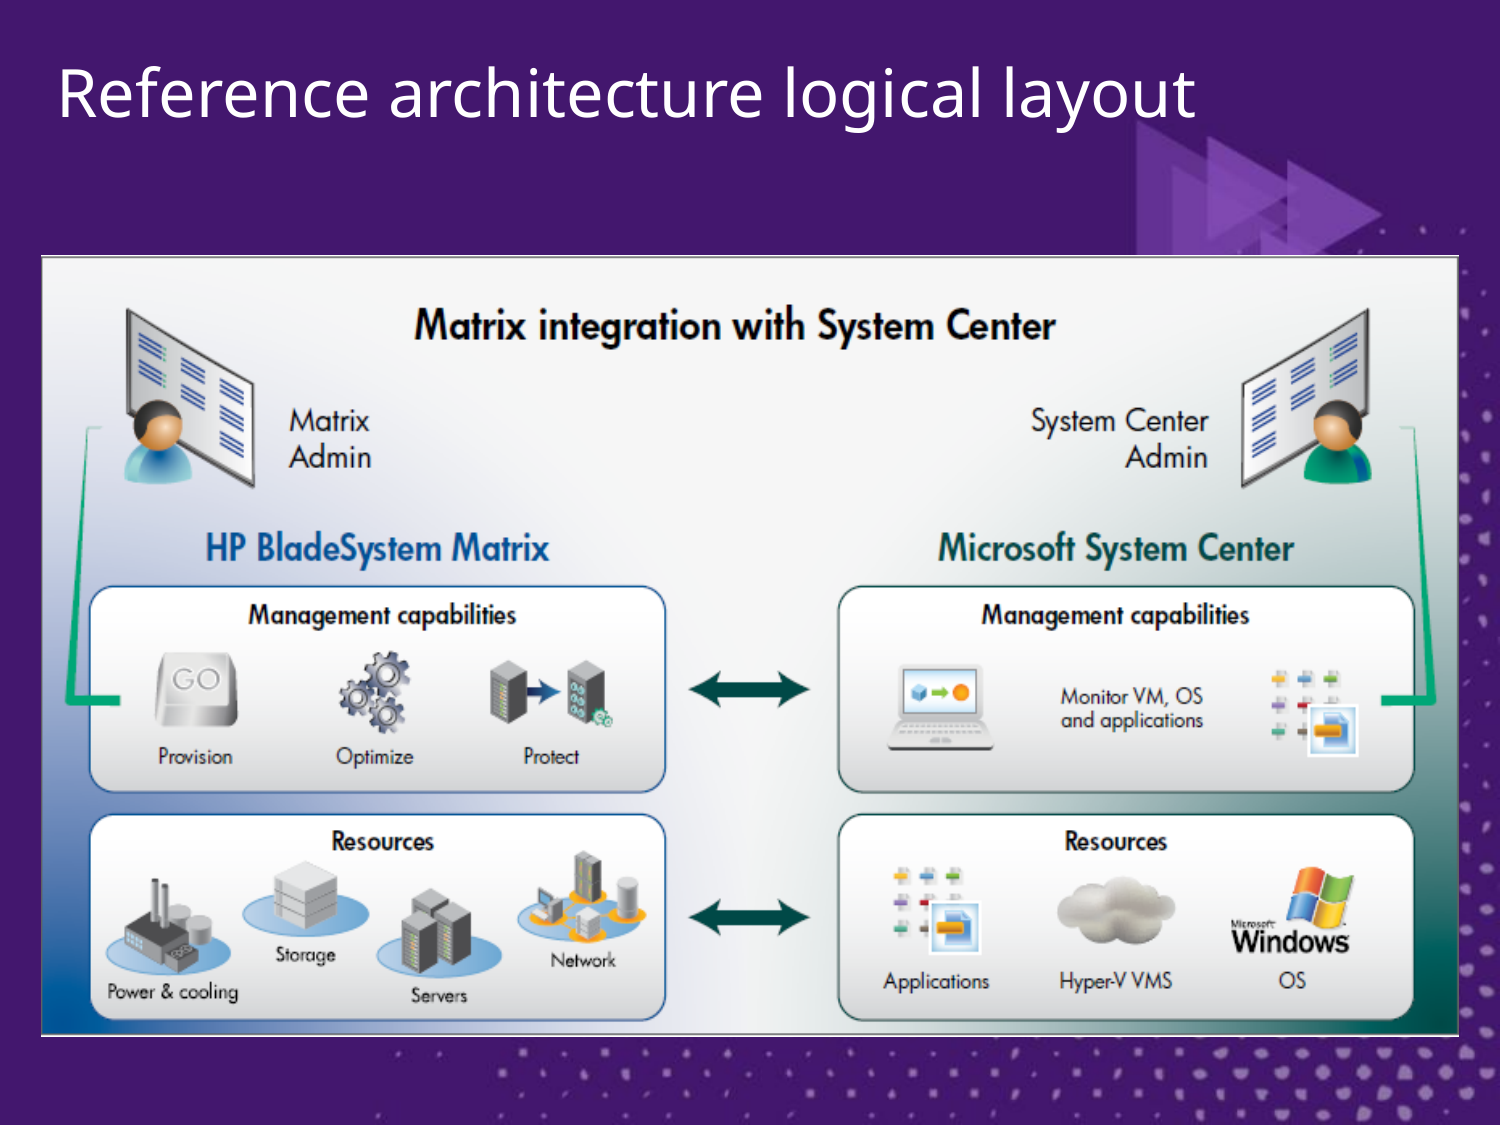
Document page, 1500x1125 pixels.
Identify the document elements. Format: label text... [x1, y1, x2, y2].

picture [0, 0, 1500, 1125]
title Reference architecture logical layout [41, 54, 1459, 158]
